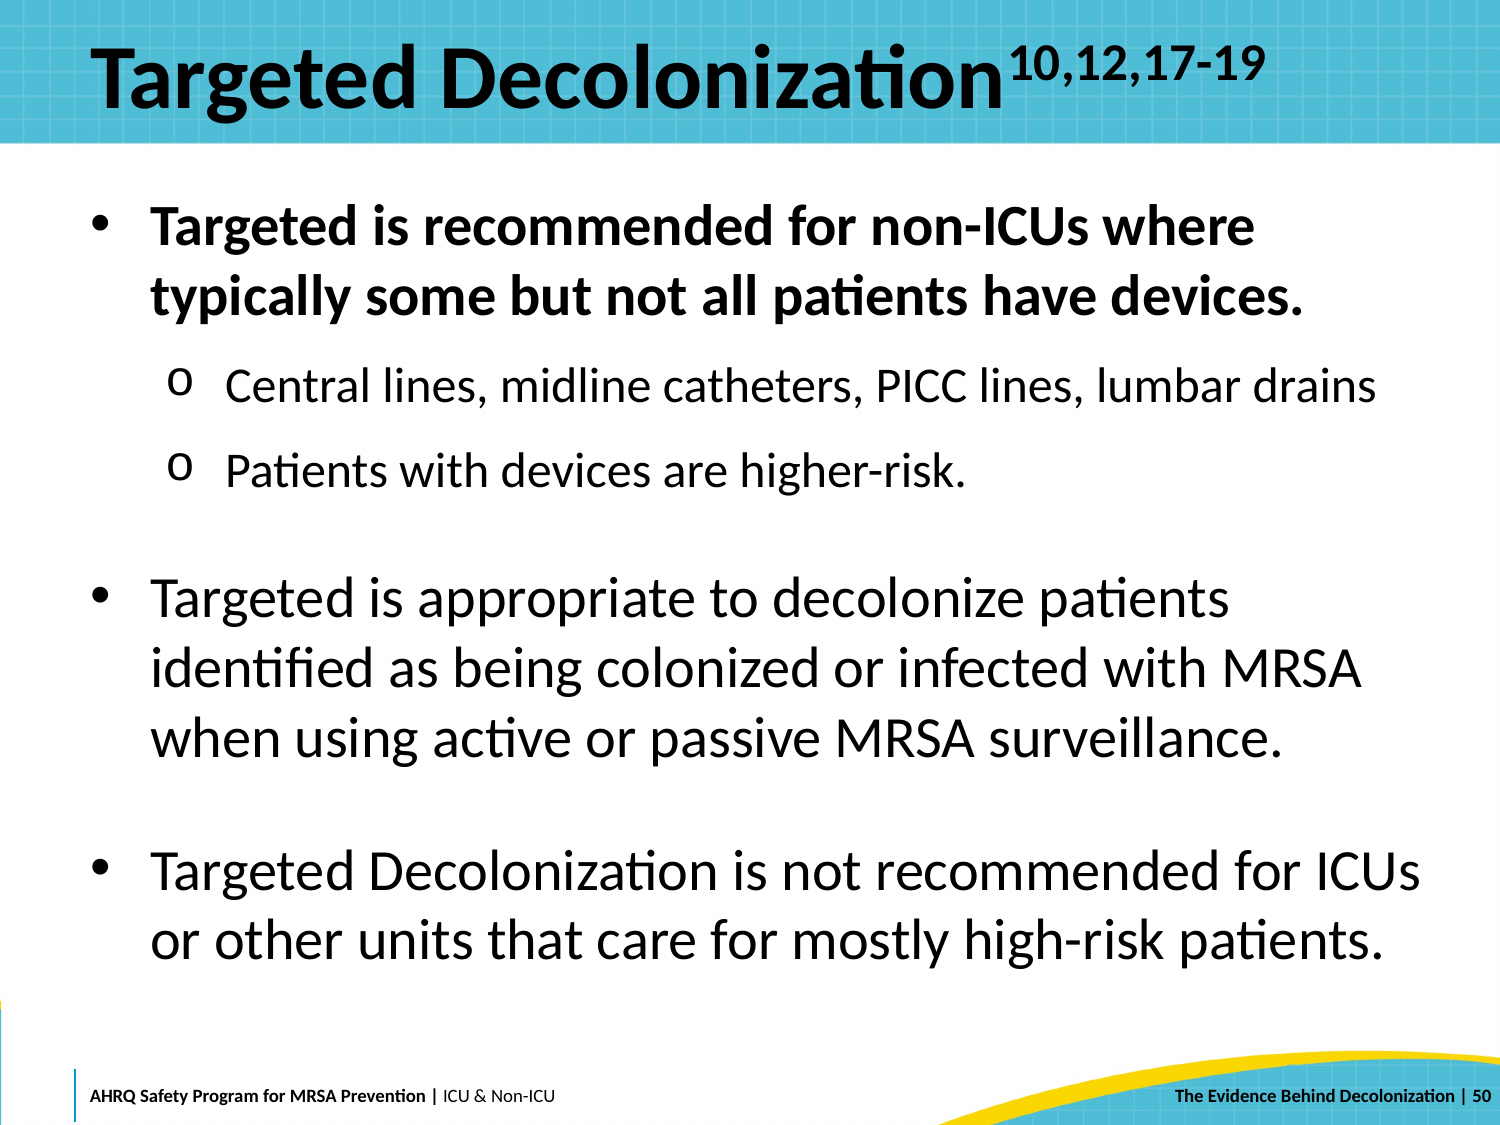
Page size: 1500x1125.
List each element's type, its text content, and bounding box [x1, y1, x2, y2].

title Targeted Decolonization10,12,17-19 [75, 0, 1425, 150]
picture [0, 0, 1500, 1125]
list Targeted is recommended for non-ICUs where typically some but not all patients have devices. Central lines, midline catheters, PICC lines, lumbar drains Patients with devices are higher-risk. Targeted is appropriate to decolonize patients identified as being colonized or infected with MRSA when using active or passive MRSA surveillance. Targeted Decolonization is not recommended for ICUs or other units that care for mostly high-risk patients. [75, 179, 1470, 1035]
slide_number | 50 [1455, 1065, 1500, 1125]
